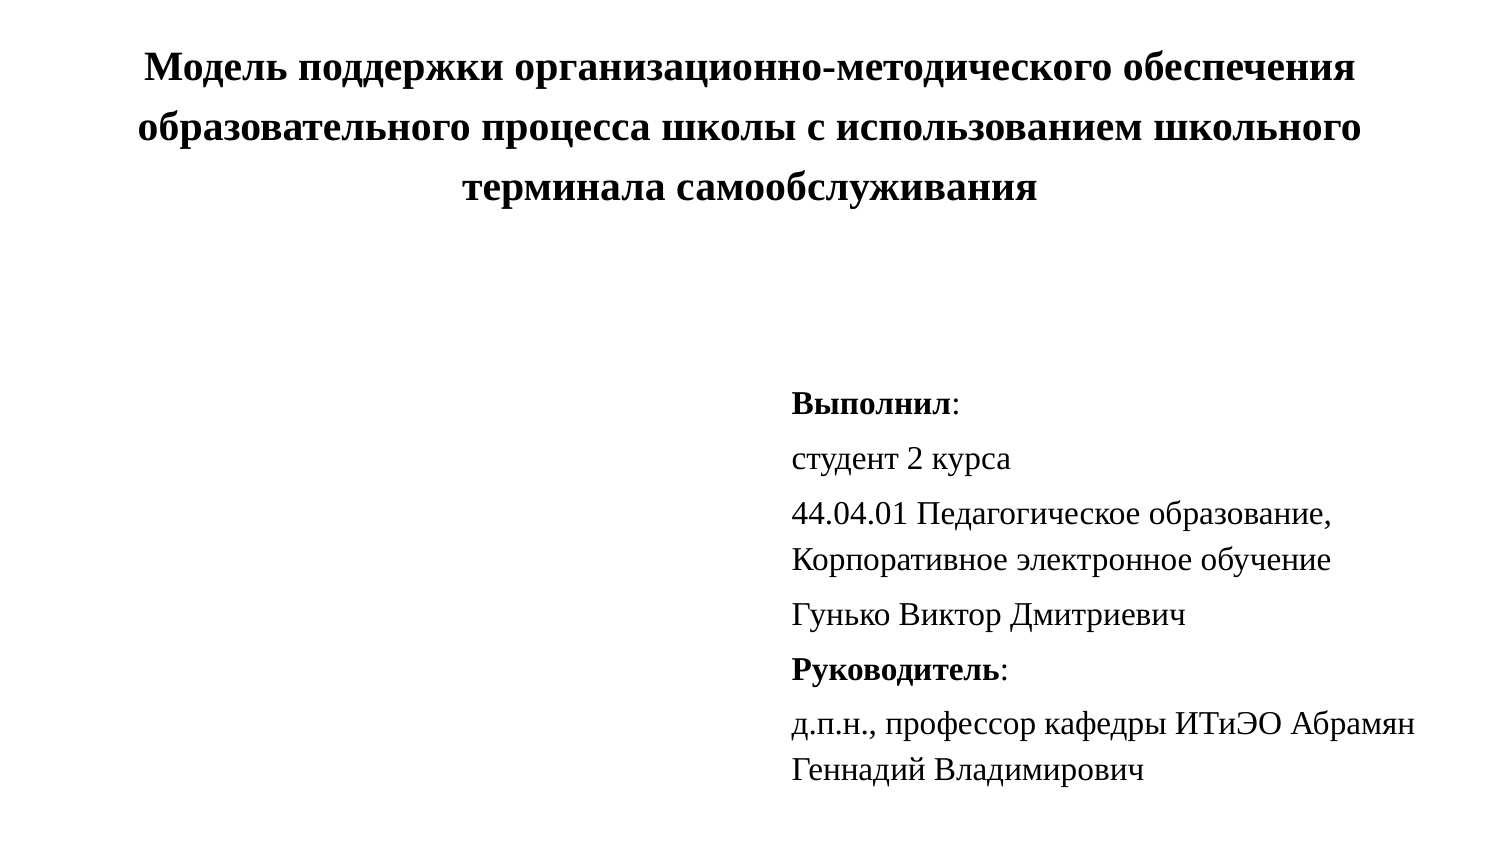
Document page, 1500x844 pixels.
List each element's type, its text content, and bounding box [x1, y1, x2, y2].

subtitle Выполнил: студент 2 курса 44.04.01 Педагогическое образование, Корпоративное электронное обучение Гунько Виктор Дмитриевич Руководитель: д.п.н., профессор кафедры ИТиЭО Абрамян Геннадий Владимирович [776, 360, 1500, 811]
title Модель поддержки организационно-методического обеспечения образовательного процесса школы с использованием школьного терминала самообслуживания [51, 33, 1449, 224]
